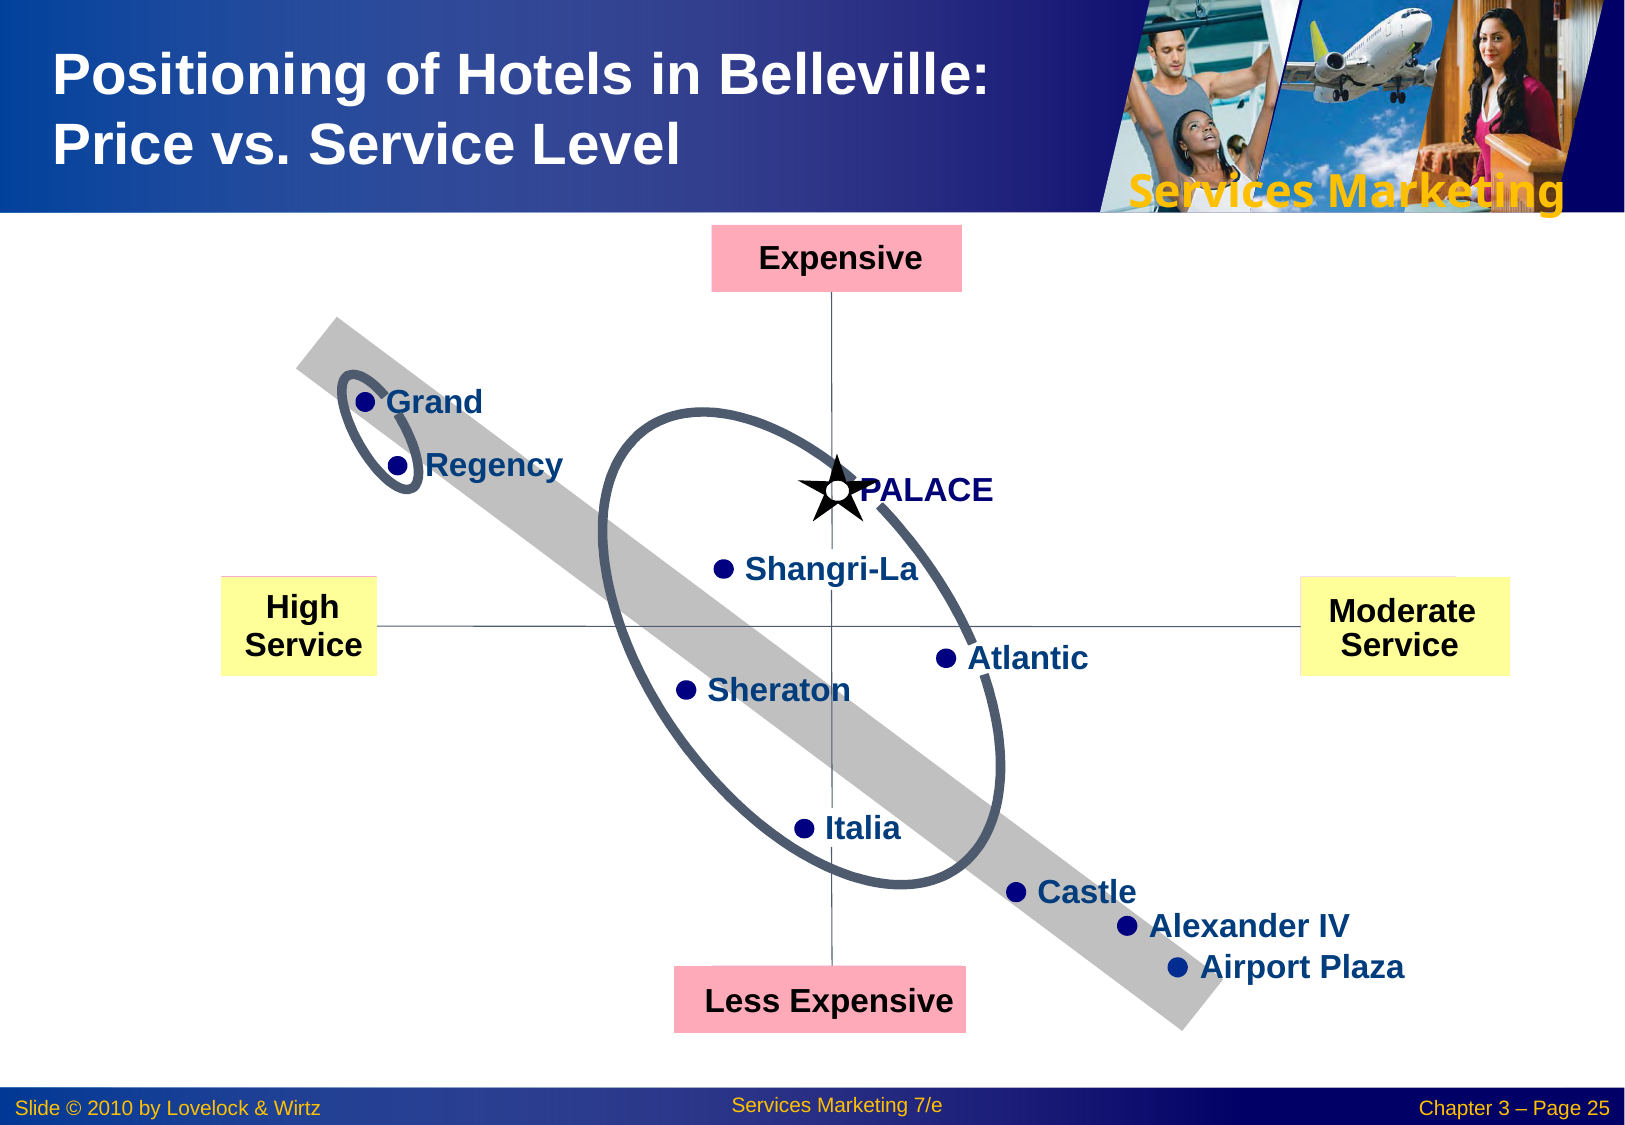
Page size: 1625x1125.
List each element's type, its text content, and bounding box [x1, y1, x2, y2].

picture [1162, 186, 1172, 192]
picture [1100, 0, 1604, 213]
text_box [111, 224, 1566, 1089]
title Positioning of Hotels in Belleville: Price vs. Service Level [36, 37, 1088, 176]
picture [1546, 187, 1556, 202]
